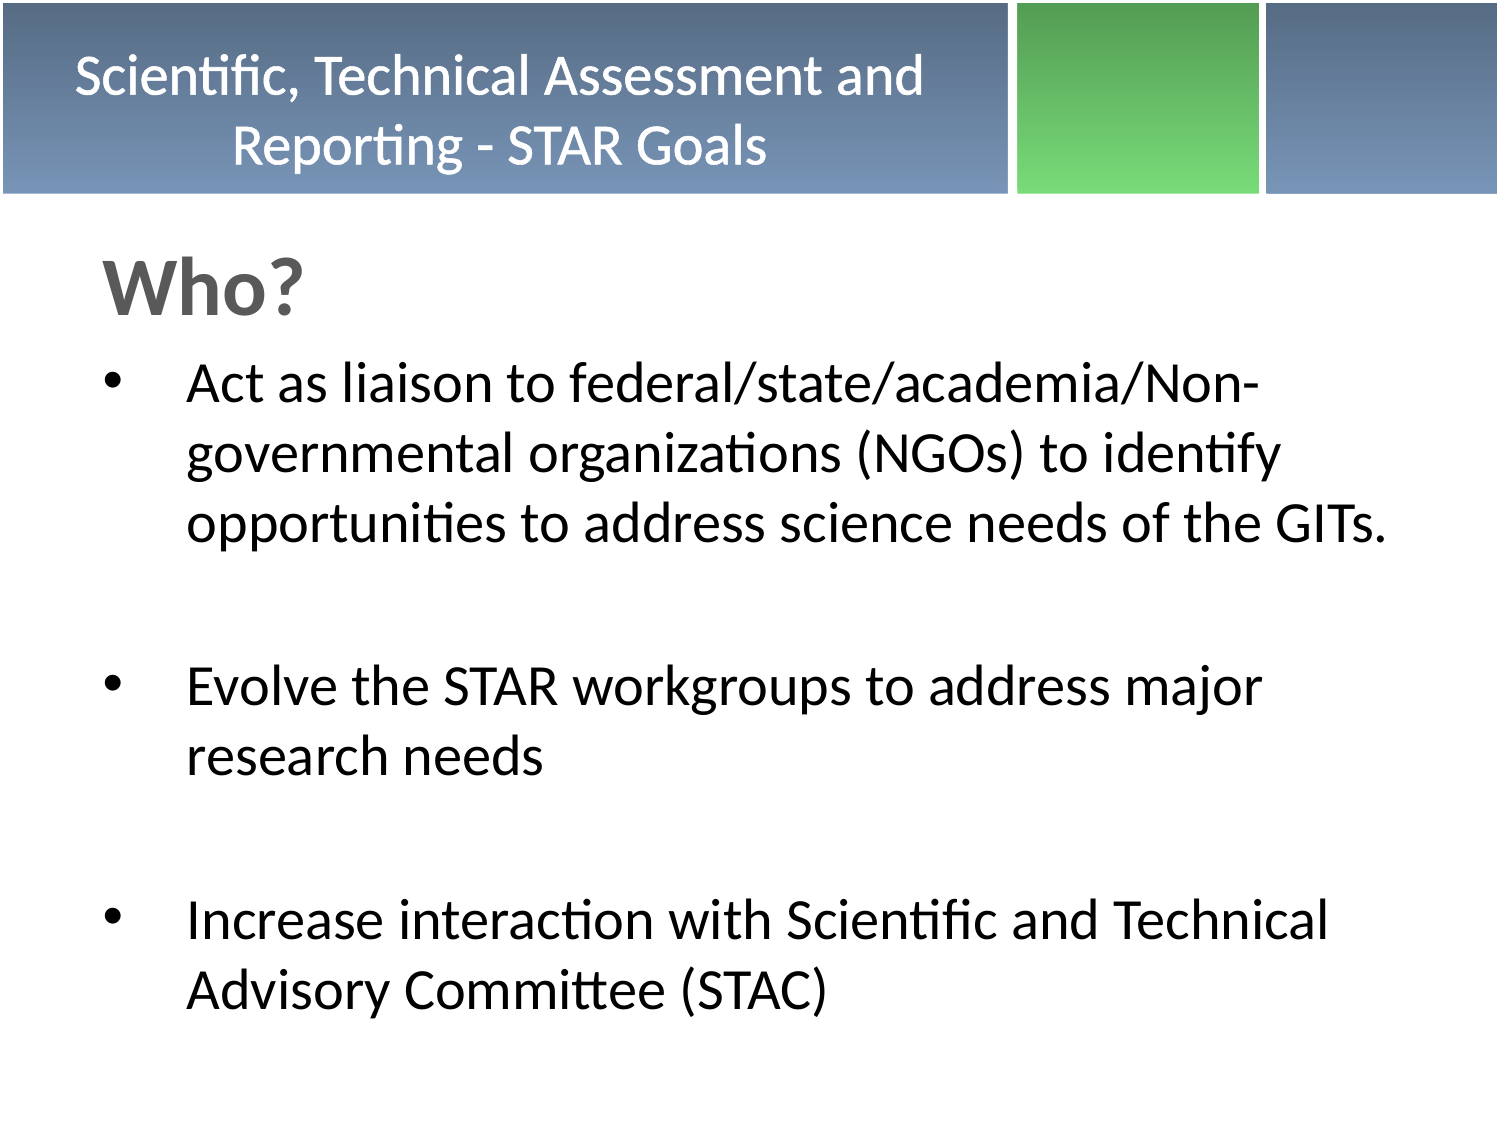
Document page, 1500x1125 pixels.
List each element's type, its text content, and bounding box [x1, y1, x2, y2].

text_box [0, 0, 1500, 201]
list Who? Act as liaison to federal/state/academia/Non-governmental organizations (NGOs) to identify opportunities to address science needs of the GITs. Evolve the STAR workgroups to address major research needs Increase interaction with Scientific and Technical Advisory Committee (STAC) [87, 224, 1450, 1125]
